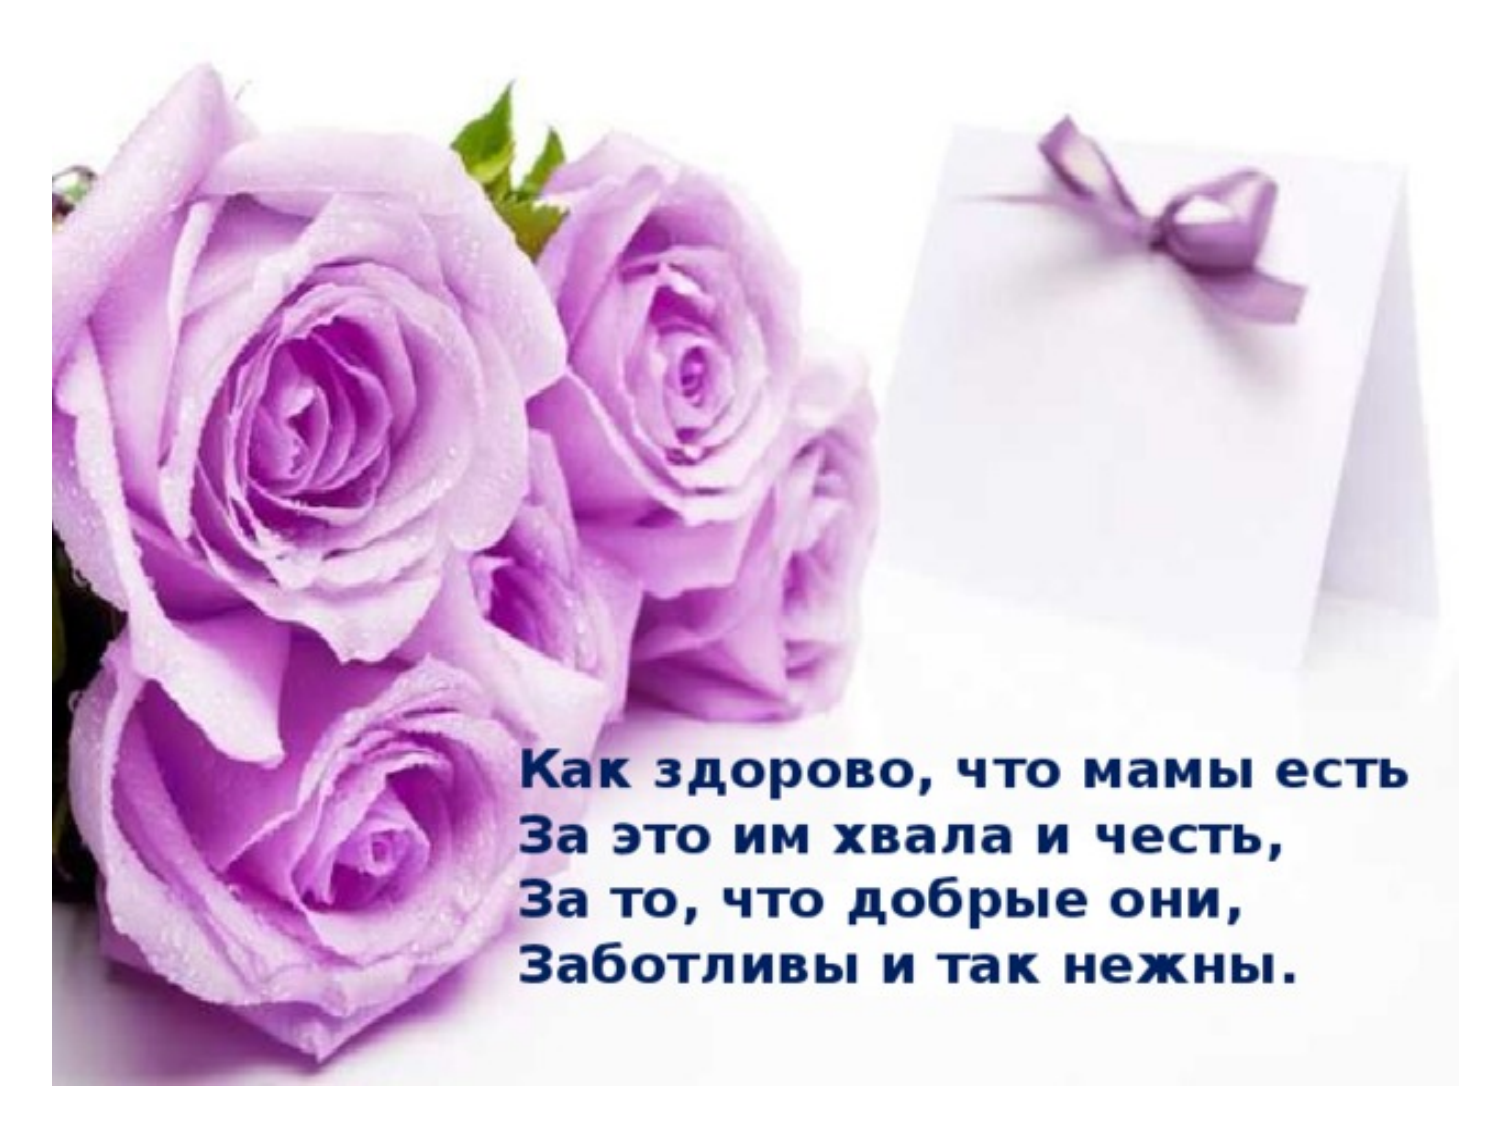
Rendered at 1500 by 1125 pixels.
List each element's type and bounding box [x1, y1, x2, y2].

picture [52, 42, 1459, 1086]
